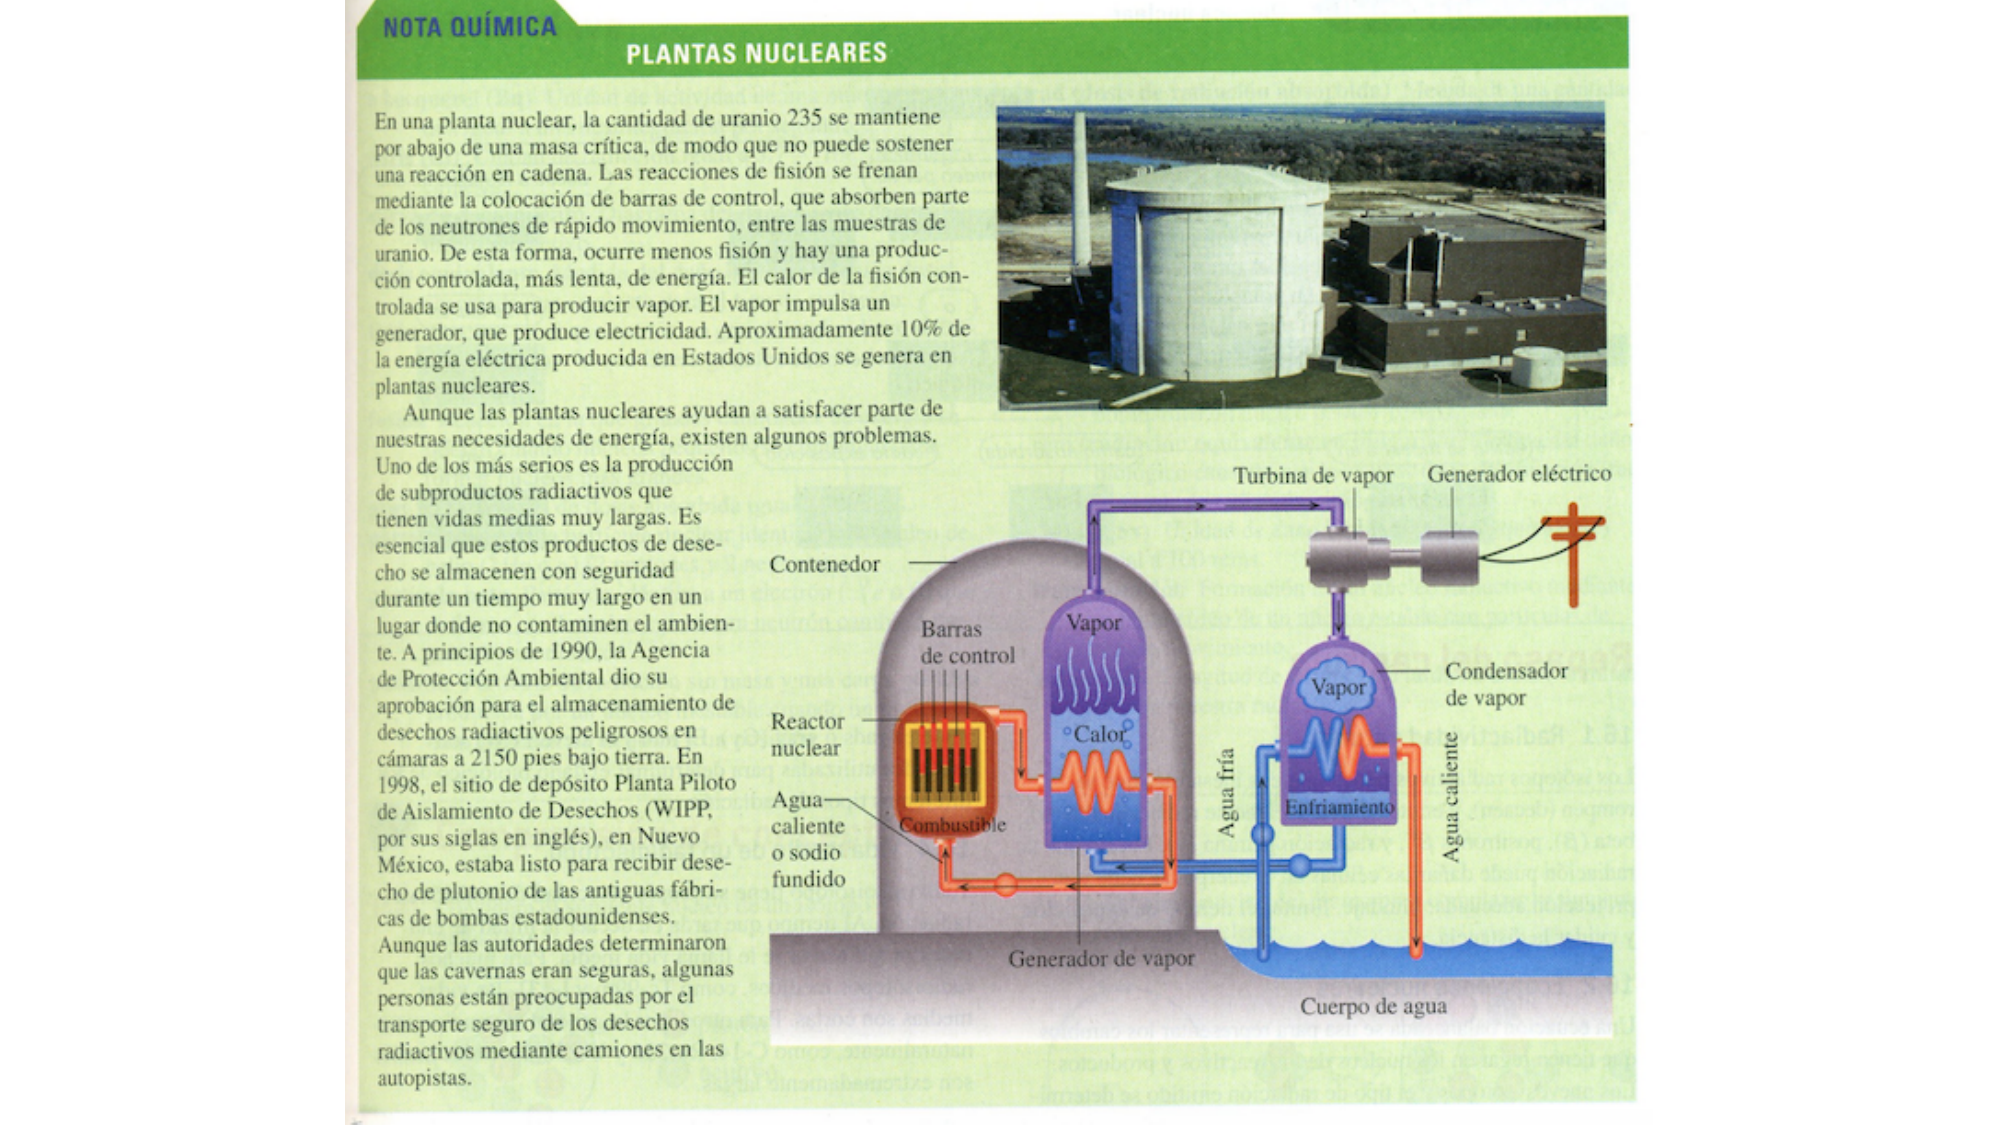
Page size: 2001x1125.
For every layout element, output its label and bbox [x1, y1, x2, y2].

picture [345, 0, 1653, 1125]
